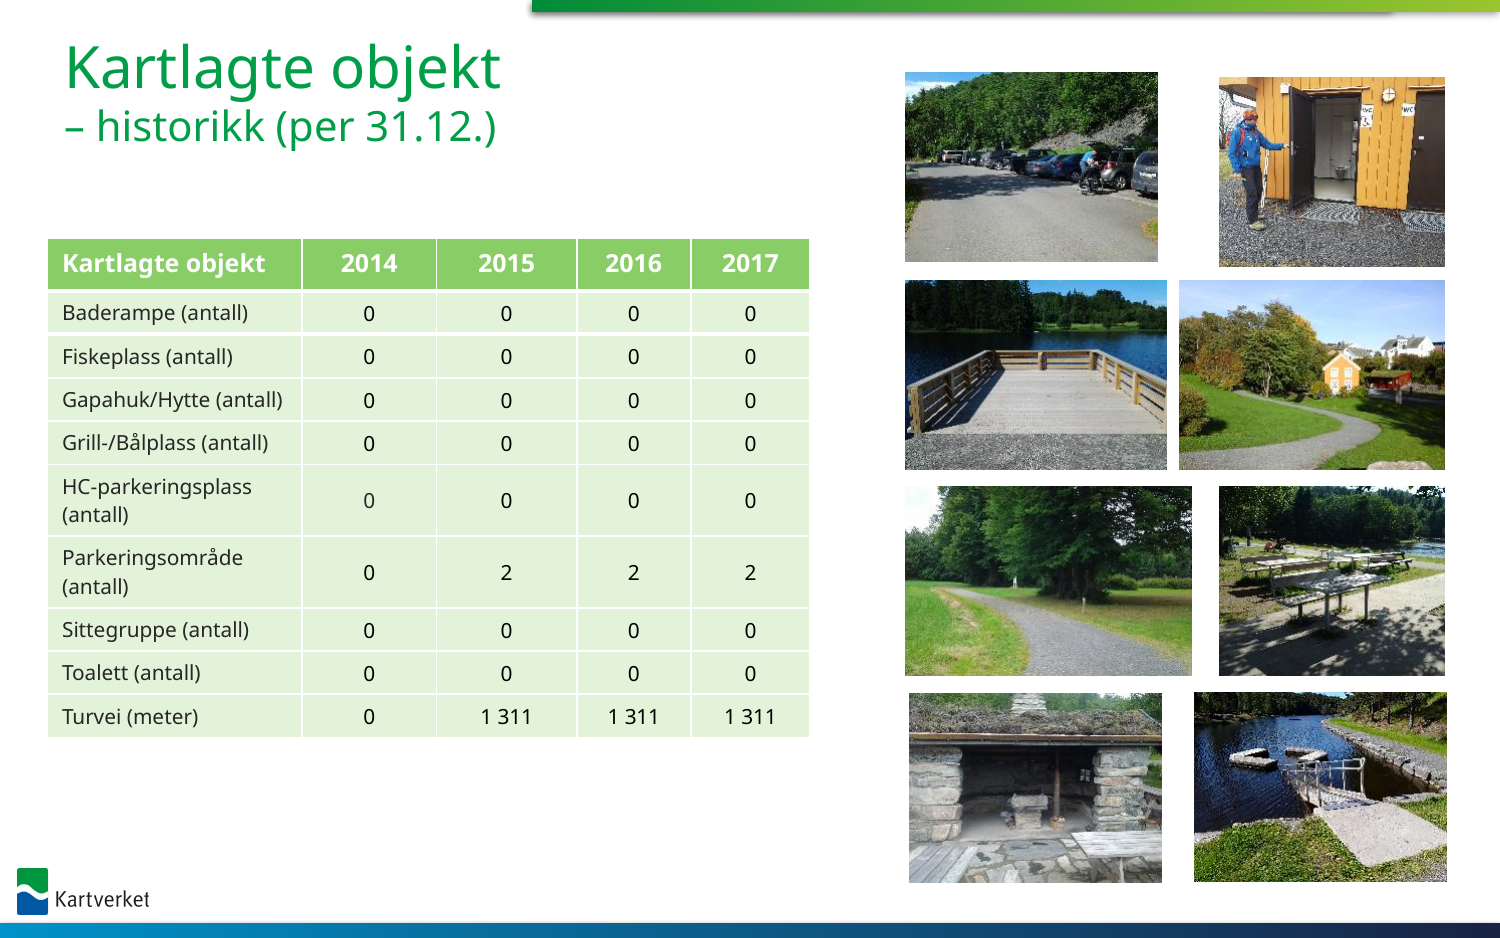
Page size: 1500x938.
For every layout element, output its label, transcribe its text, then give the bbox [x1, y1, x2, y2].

picture [909, 693, 1163, 884]
picture [1219, 77, 1445, 267]
table_cell 0 [692, 609, 809, 650]
table_cell 0 [303, 465, 436, 535]
table_header Kartlagte objekt [48, 239, 301, 289]
table_cell Toalett (antall) [48, 652, 301, 693]
table_cell 0 [437, 422, 576, 464]
table_cell 0 [692, 336, 809, 377]
text_box Kartlagte objekt – historikk (per 31.12.) [49, 14, 1431, 158]
table_cell Turvei (meter) [48, 695, 301, 737]
table_cell 0 [303, 379, 436, 420]
picture [905, 280, 1167, 470]
table_cell 0 [437, 465, 576, 535]
picture [1219, 486, 1445, 676]
table_cell 0 [692, 379, 809, 420]
table_cell 0 [578, 609, 690, 650]
table_cell 0 [437, 379, 576, 420]
table_cell 1 311 [578, 695, 690, 737]
picture [905, 486, 1193, 676]
table_cell 0 [303, 537, 436, 607]
table_cell 0 [578, 336, 690, 377]
table_cell 1 311 [692, 695, 809, 737]
table_cell 2 [692, 537, 809, 607]
table_cell 0 [578, 422, 690, 464]
table_header 2015 [437, 239, 576, 289]
table_header 2016 [578, 239, 690, 289]
table_cell 0 [692, 422, 809, 464]
table_cell 0 [437, 293, 576, 332]
table_cell 0 [303, 695, 436, 737]
table_cell 0 [437, 336, 576, 377]
table_cell 0 [578, 465, 690, 535]
table_cell 0 [303, 609, 436, 650]
table_header 2017 [692, 239, 809, 289]
table_cell 1 311 [437, 695, 576, 737]
table_cell 2 [578, 537, 690, 607]
table_cell 0 [578, 652, 690, 693]
table_cell Sittegruppe (antall) [48, 609, 301, 650]
table_header 2014 [303, 239, 436, 289]
picture [1194, 692, 1448, 882]
table_cell 2 [437, 537, 576, 607]
table_cell 0 [692, 465, 809, 535]
table_cell HC-parkeringsplass (antall) [48, 465, 301, 535]
table_cell 0 [578, 293, 690, 332]
table_cell Gapahuk/Hytte (antall) [48, 379, 301, 420]
table_cell 0 [437, 609, 576, 650]
table_cell Baderampe (antall) [48, 293, 301, 332]
table_cell Fiskeplass (antall) [48, 336, 301, 377]
table_cell 0 [303, 652, 436, 693]
table_cell 0 [437, 652, 576, 693]
table_cell Grill-/Bålplass (antall) [48, 422, 301, 464]
picture [905, 72, 1158, 262]
table_cell 0 [692, 652, 809, 693]
table_cell Parkeringsområde (antall) [48, 537, 301, 607]
table_cell 0 [578, 379, 690, 420]
table_cell 0 [303, 422, 436, 464]
picture [1179, 280, 1445, 470]
table_cell 0 [692, 293, 809, 332]
table_cell 0 [303, 336, 436, 377]
table_cell 0 [303, 293, 436, 332]
